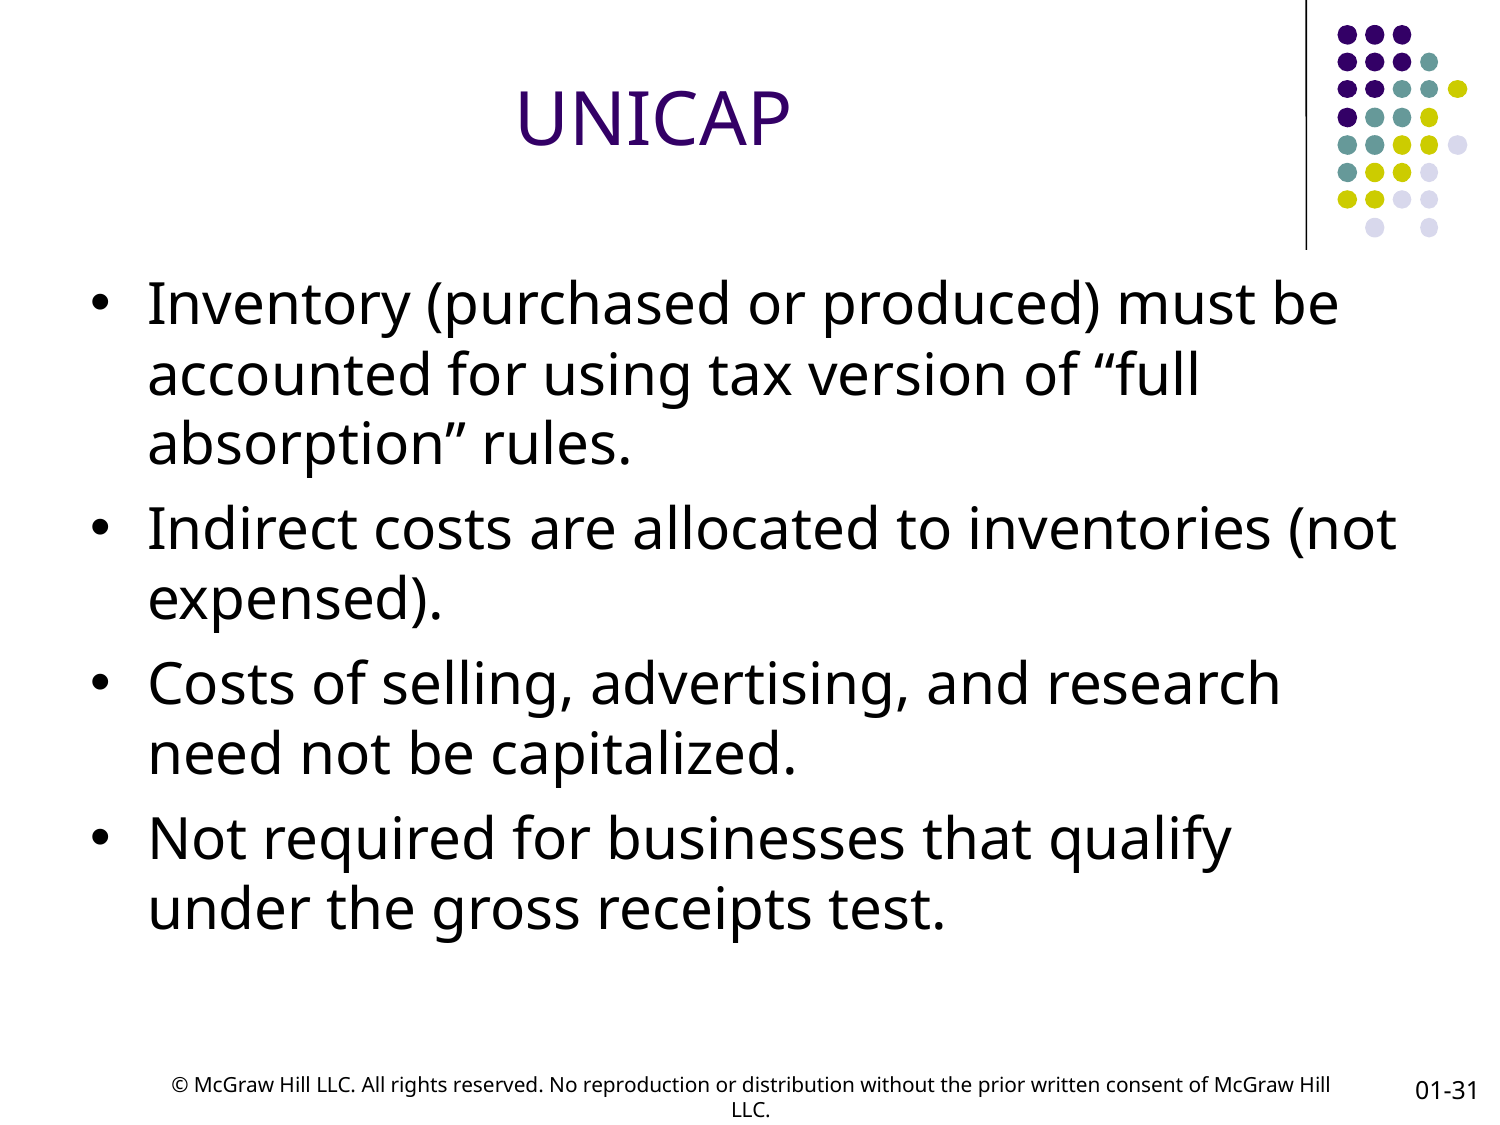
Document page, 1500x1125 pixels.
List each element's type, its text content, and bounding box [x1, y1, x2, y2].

slide_number 01-31 [1345, 1061, 1496, 1122]
list Inventory (purchased or produced) must be accounted for using tax version of “full absorption” rules. Indirect costs are allocated to inventories (not expensed). Costs of selling, advertising, and research need not be capitalized. Not required for businesses that qualify under the gross receipts test. [75, 259, 1425, 1062]
title UNICAP [32, 8, 1275, 234]
